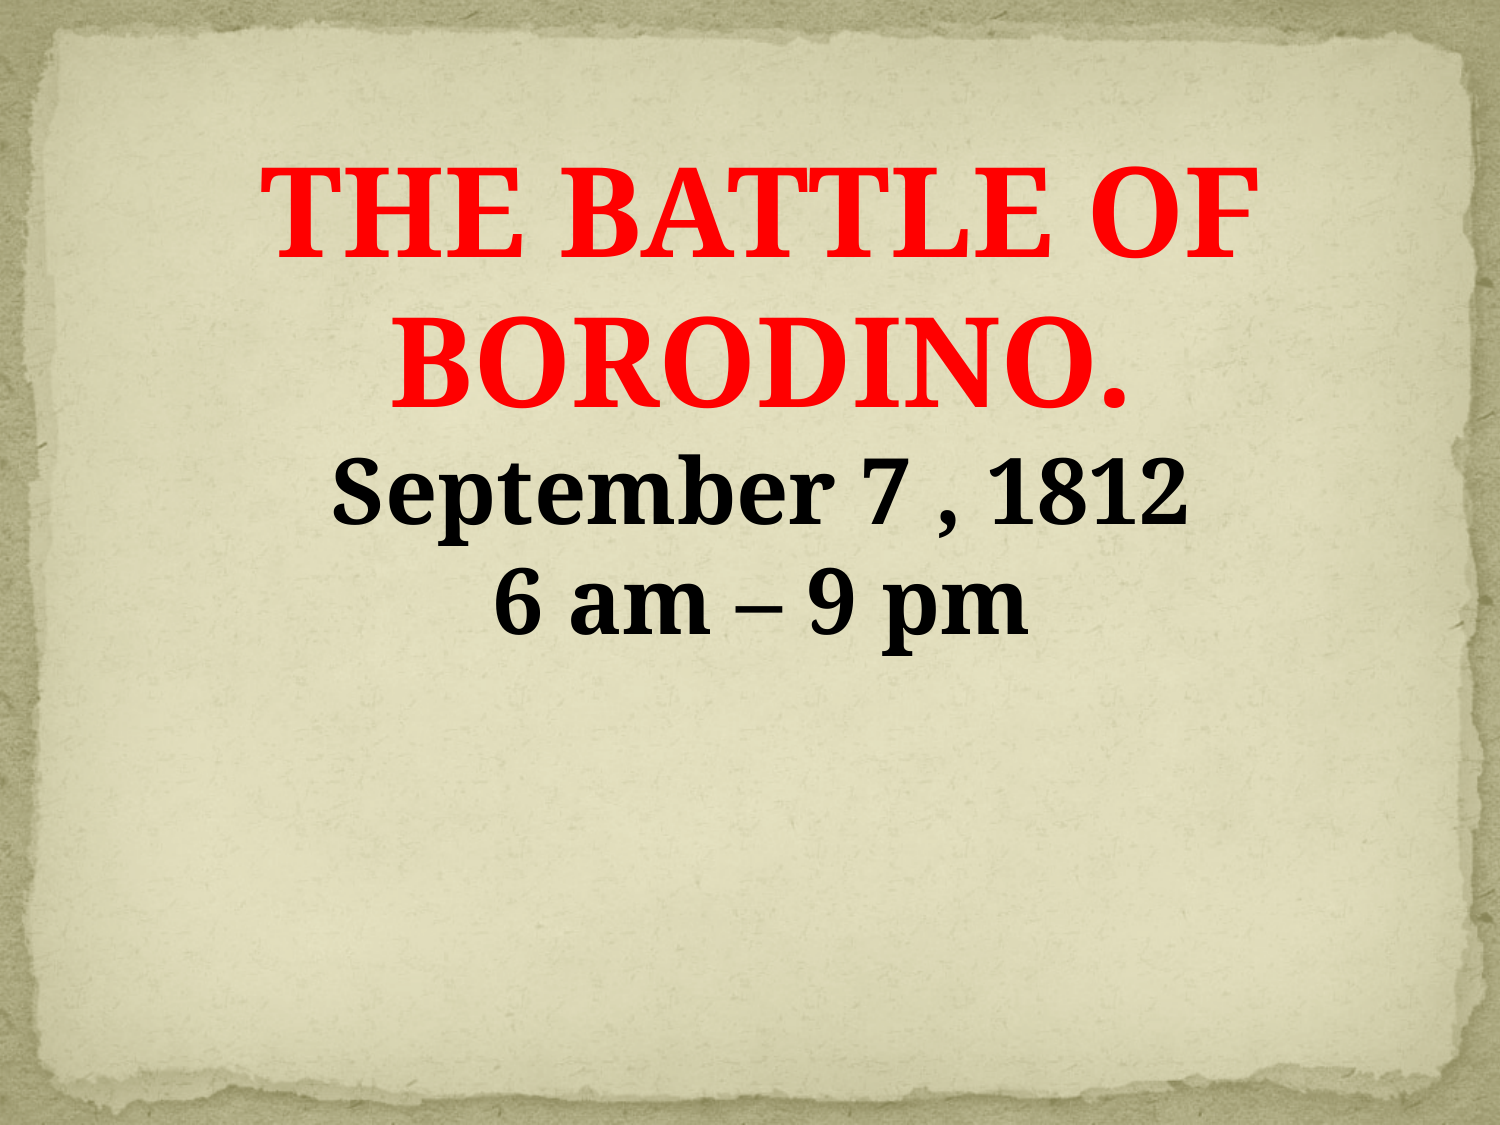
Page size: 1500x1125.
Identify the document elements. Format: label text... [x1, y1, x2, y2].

text_box THE BATTLE OF BORODINO. September 7 , 1812 6 am – 9 pm [64, 125, 1459, 661]
